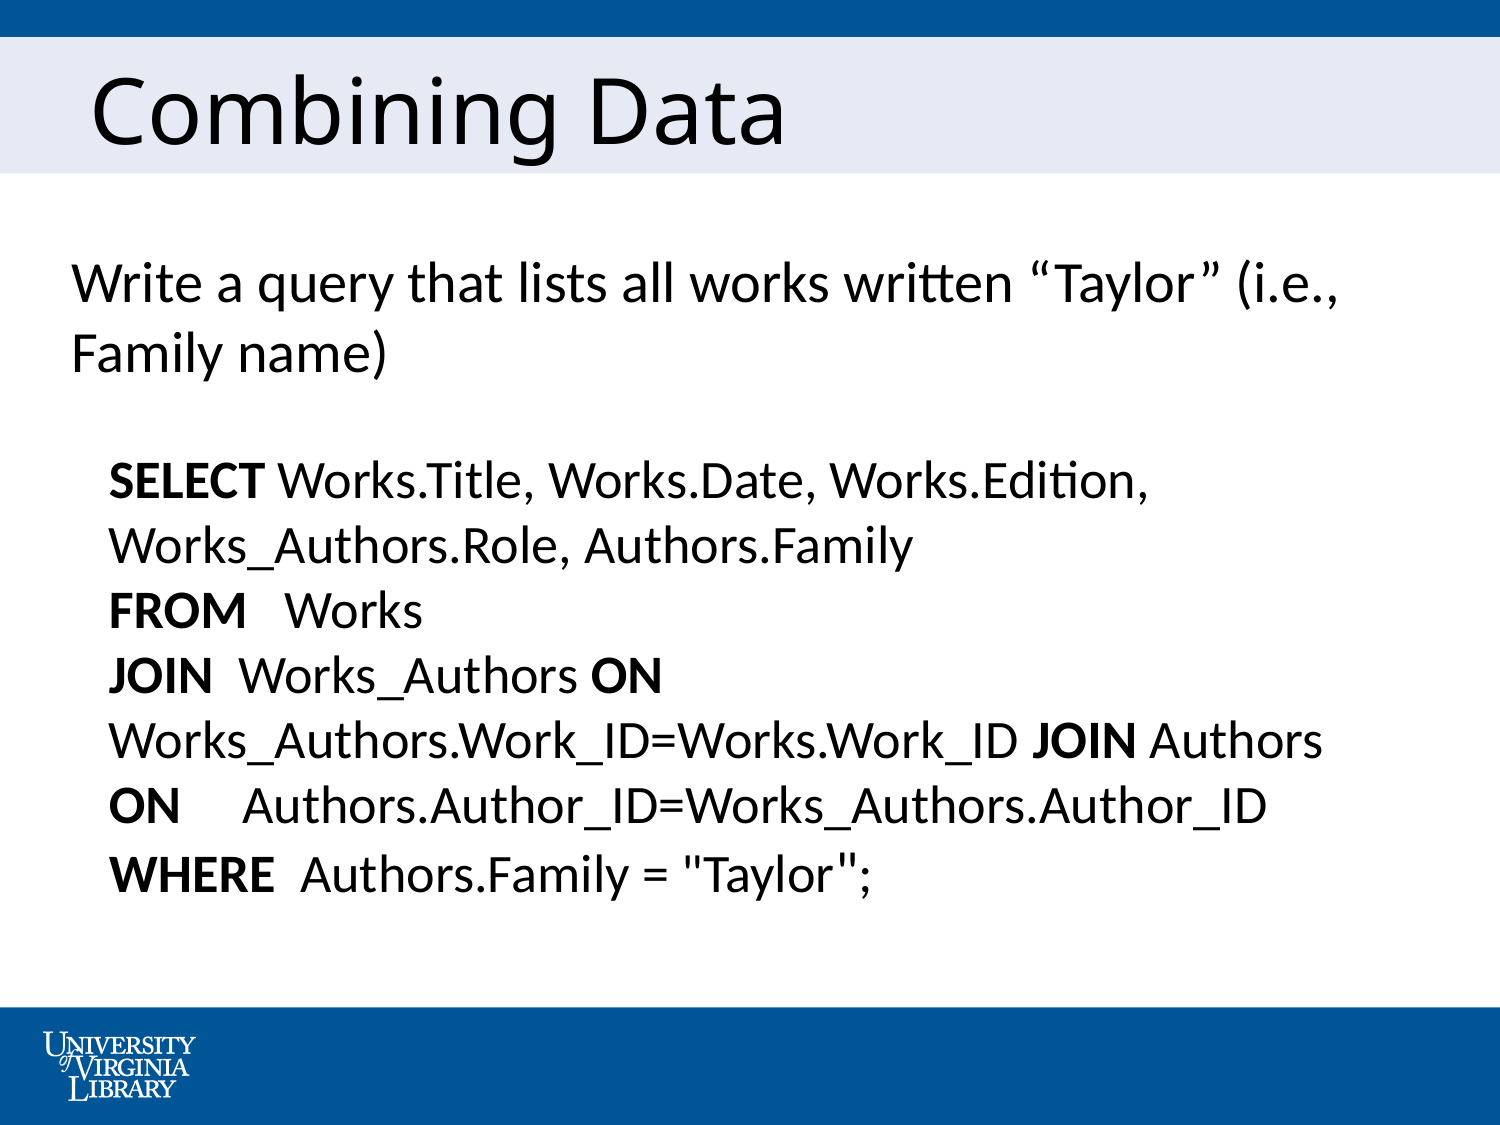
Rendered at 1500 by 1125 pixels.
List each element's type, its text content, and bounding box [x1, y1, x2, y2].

picture [0, 0, 1500, 1125]
text_box Write a query that lists all works written “Taylor” (i.e., Family name) [56, 236, 1405, 392]
title Combining Data [75, 45, 1425, 175]
text_box SELECT Works.Title, Works.Date, Works.Edition, Works_Authors.Role, Authors.Family FROM Works JOIN Works_Authors ON Works_Authors.Work_ID=Works.Work_ID JOIN Authors ON Authors.Author_ID=Works_Authors.Author_ID WHERE Authors.Family = "Taylor"; [93, 437, 1444, 912]
text_box [74, 199, 1425, 1017]
